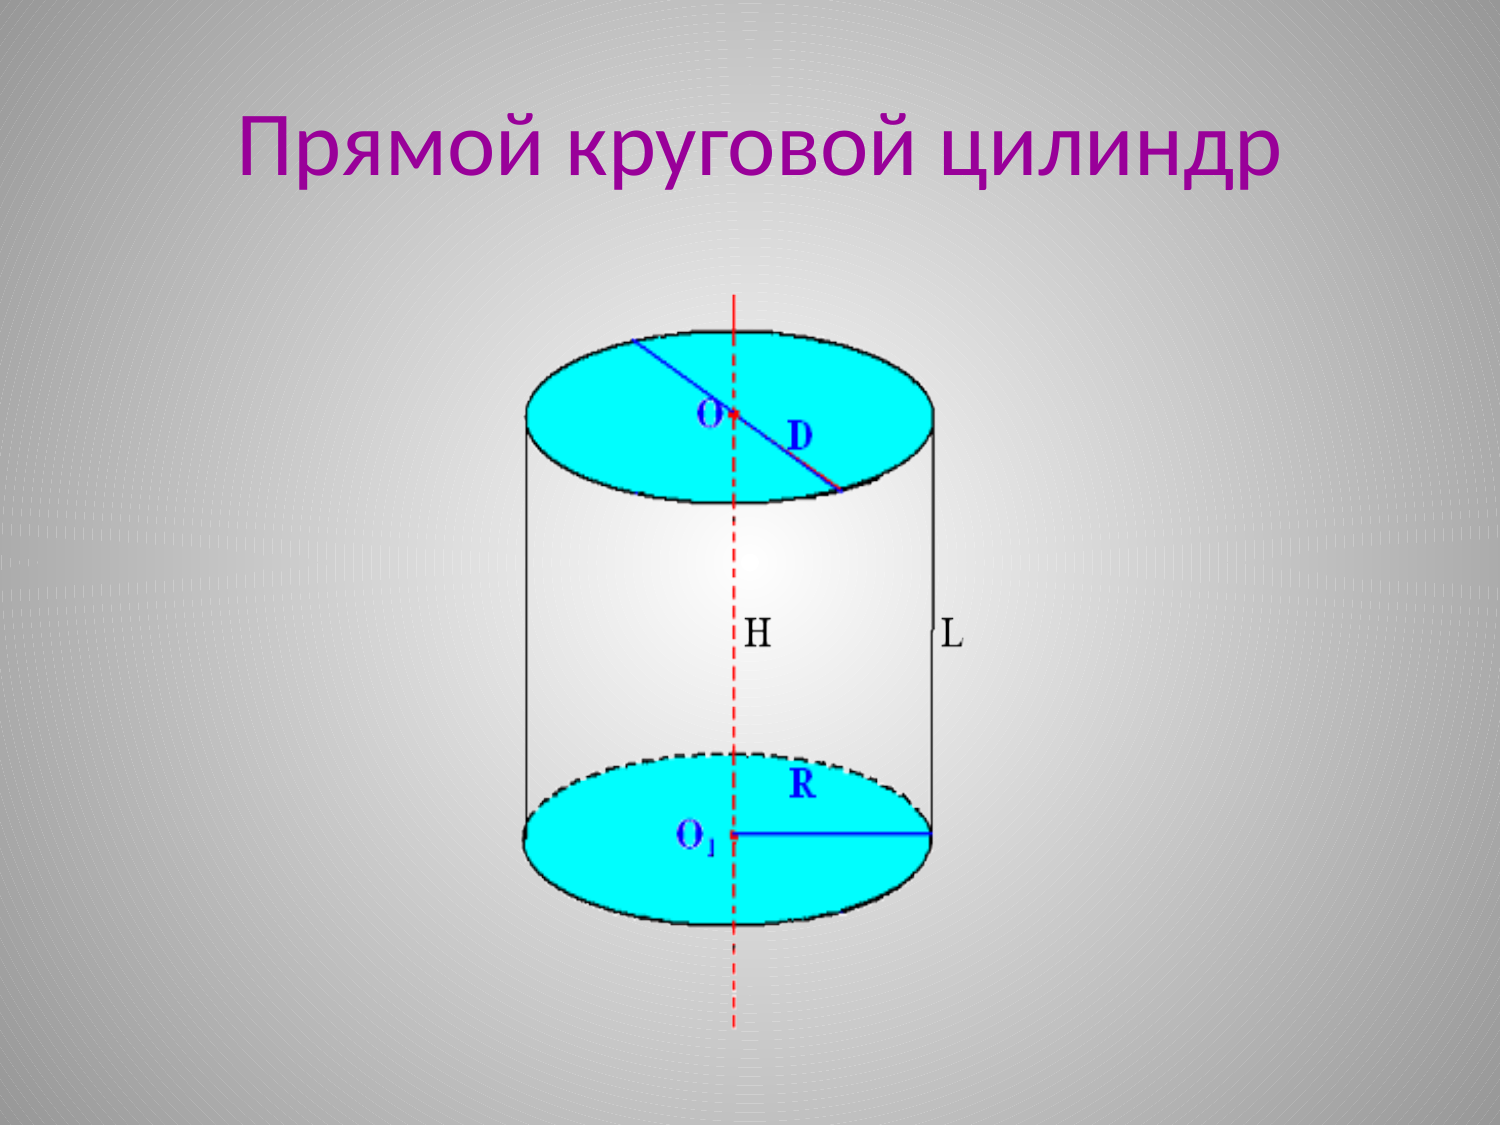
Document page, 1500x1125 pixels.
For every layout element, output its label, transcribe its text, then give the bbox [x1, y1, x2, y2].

title Прямой круговой цилиндр [75, 45, 1425, 233]
picture [501, 290, 1500, 1125]
